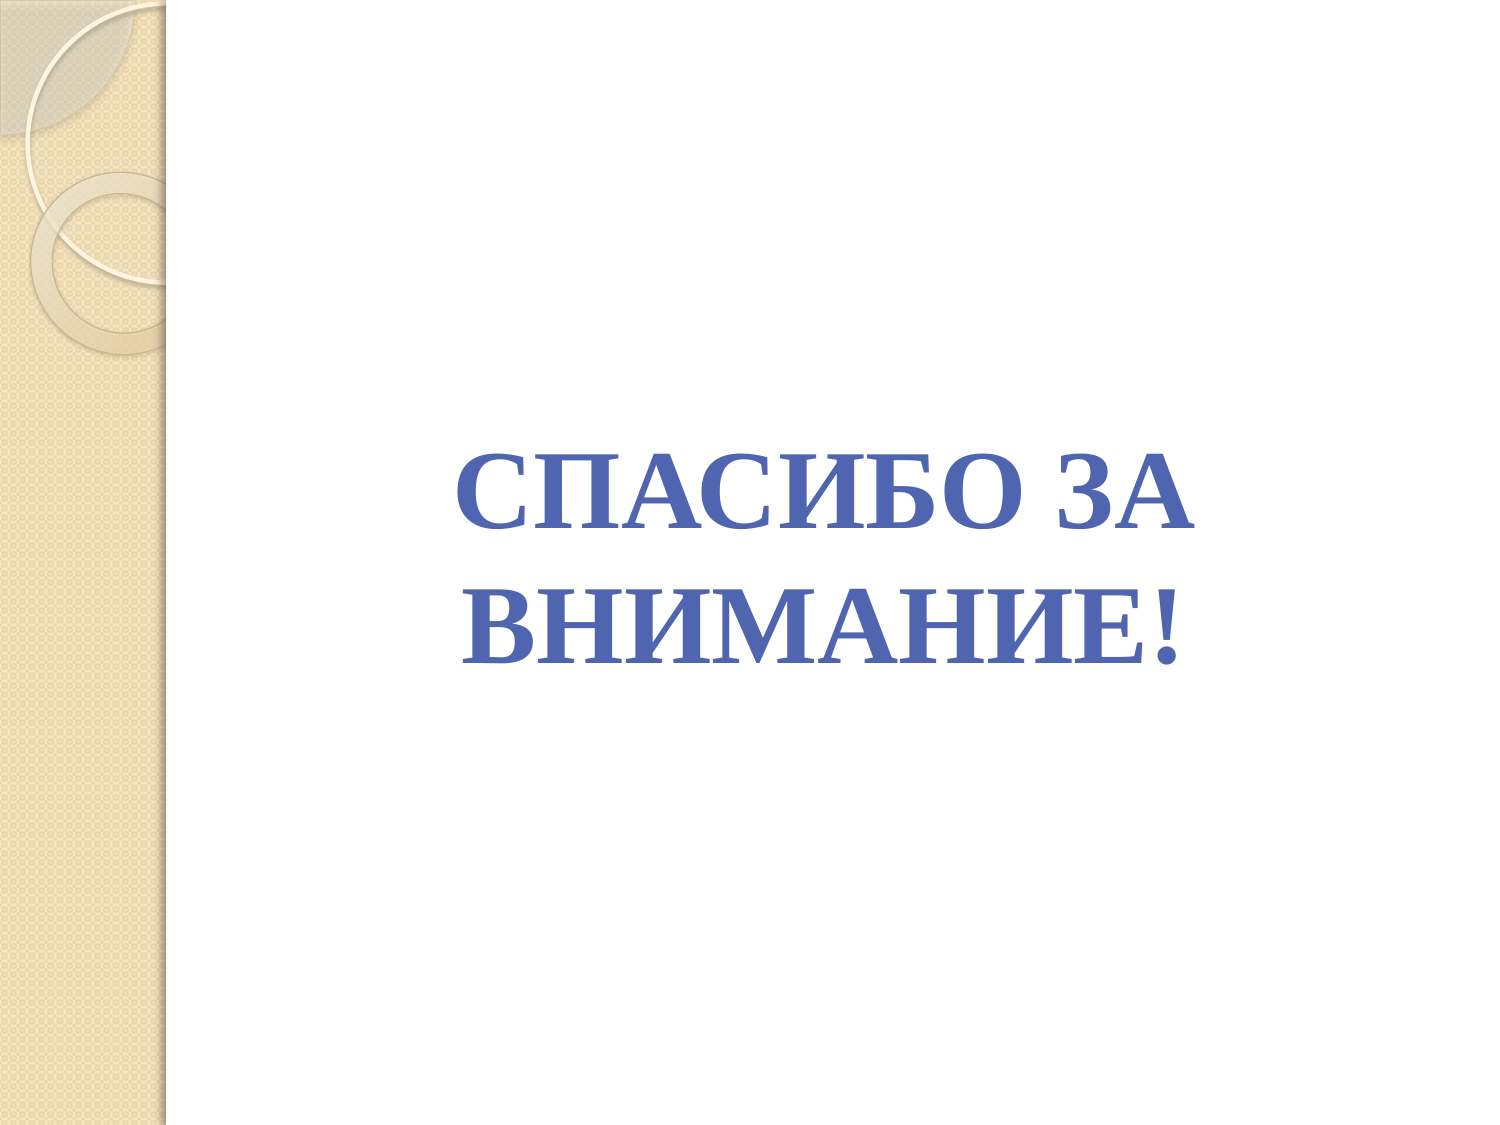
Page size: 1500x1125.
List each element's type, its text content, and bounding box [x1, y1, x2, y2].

text_box СПАСИБО ЗА ВНИМАНИЕ! [206, 408, 1443, 694]
